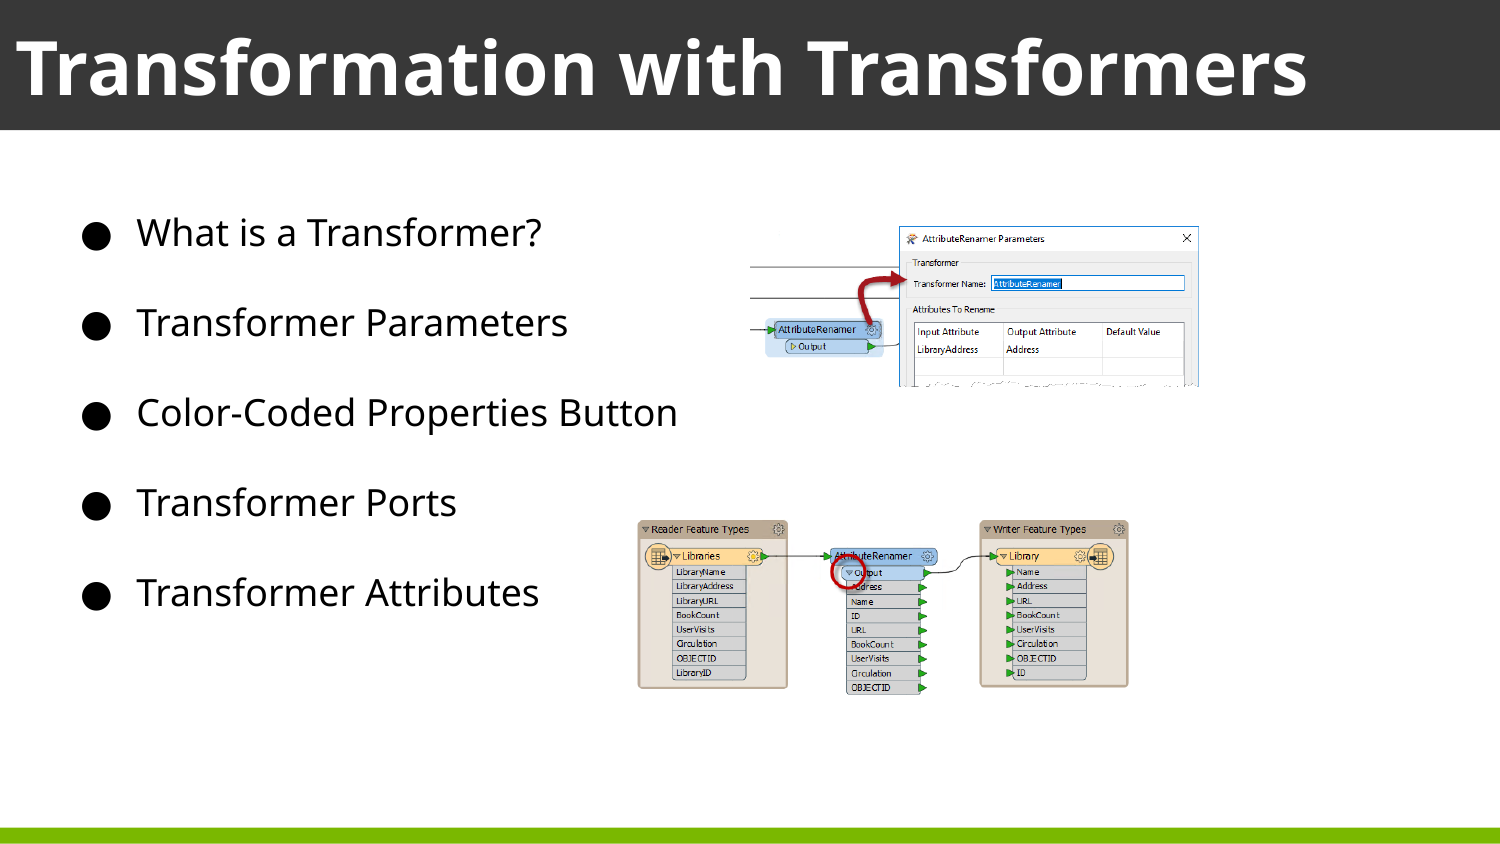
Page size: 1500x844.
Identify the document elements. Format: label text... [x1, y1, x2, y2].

text_box Transformation with Transformers [0, 0, 1500, 131]
picture [749, 226, 1199, 387]
text_box What is a Transformer? Transformer Parameters Color-Coded Properties Button Transformer Ports Transformer Attributes [46, 194, 719, 419]
picture [637, 519, 1129, 695]
